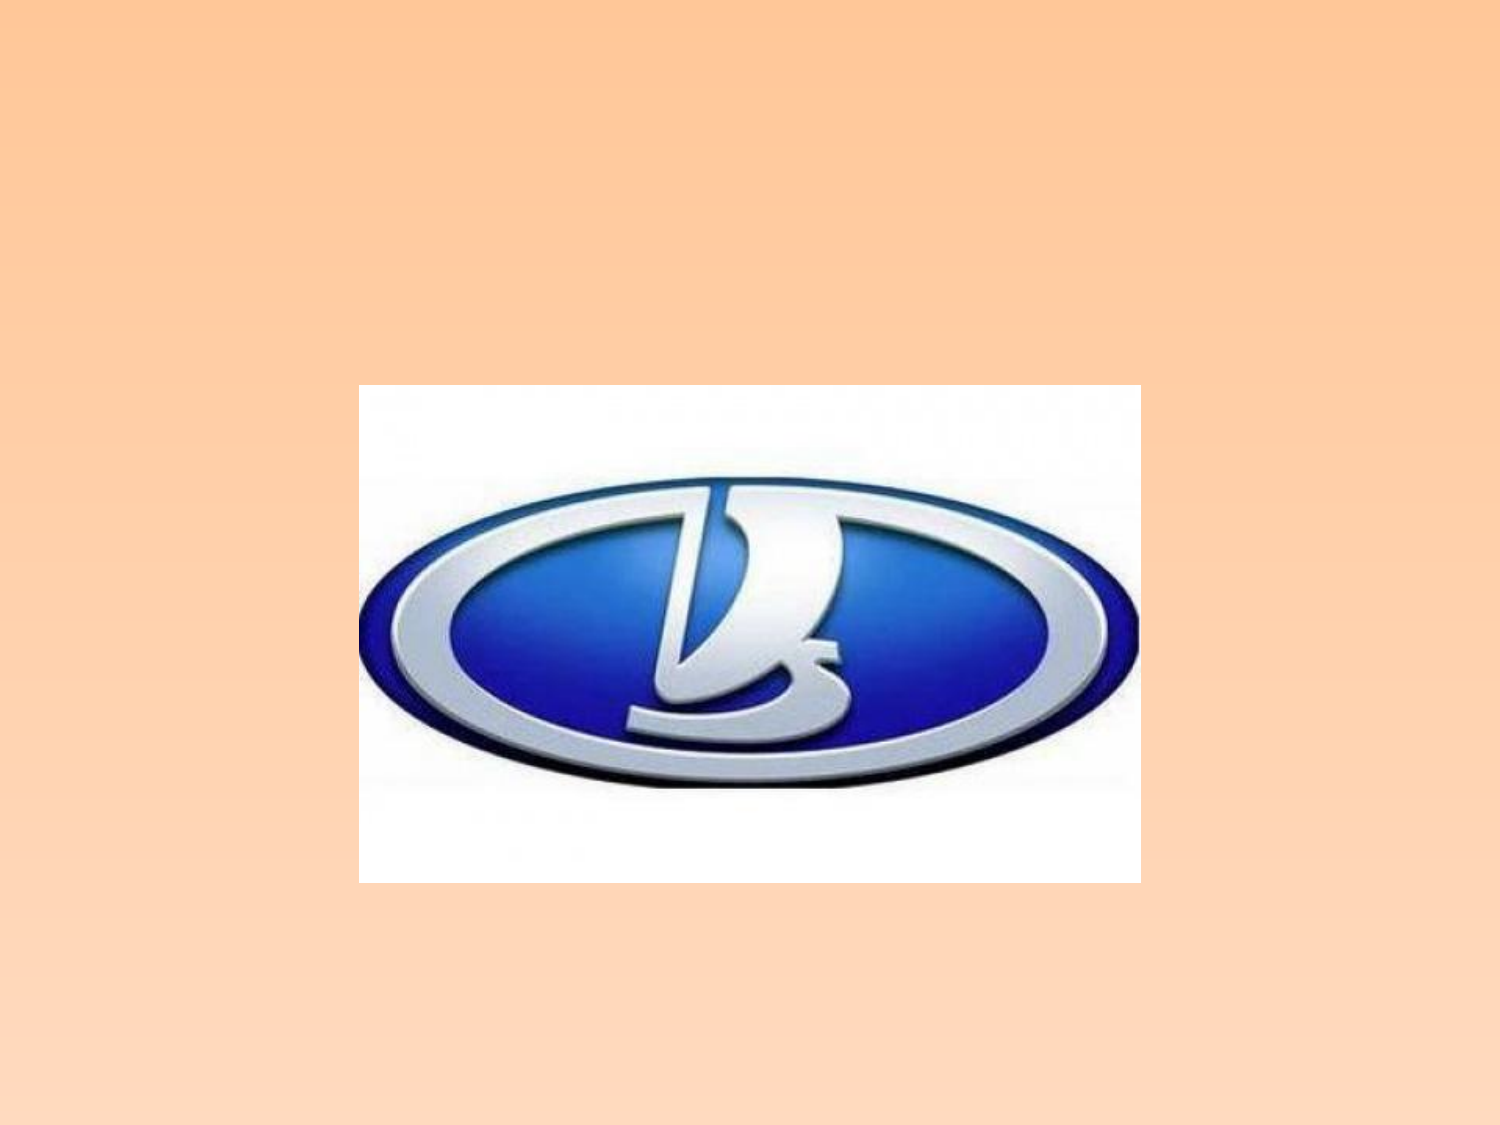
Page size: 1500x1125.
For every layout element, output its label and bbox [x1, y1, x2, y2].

list [359, 384, 1141, 883]
